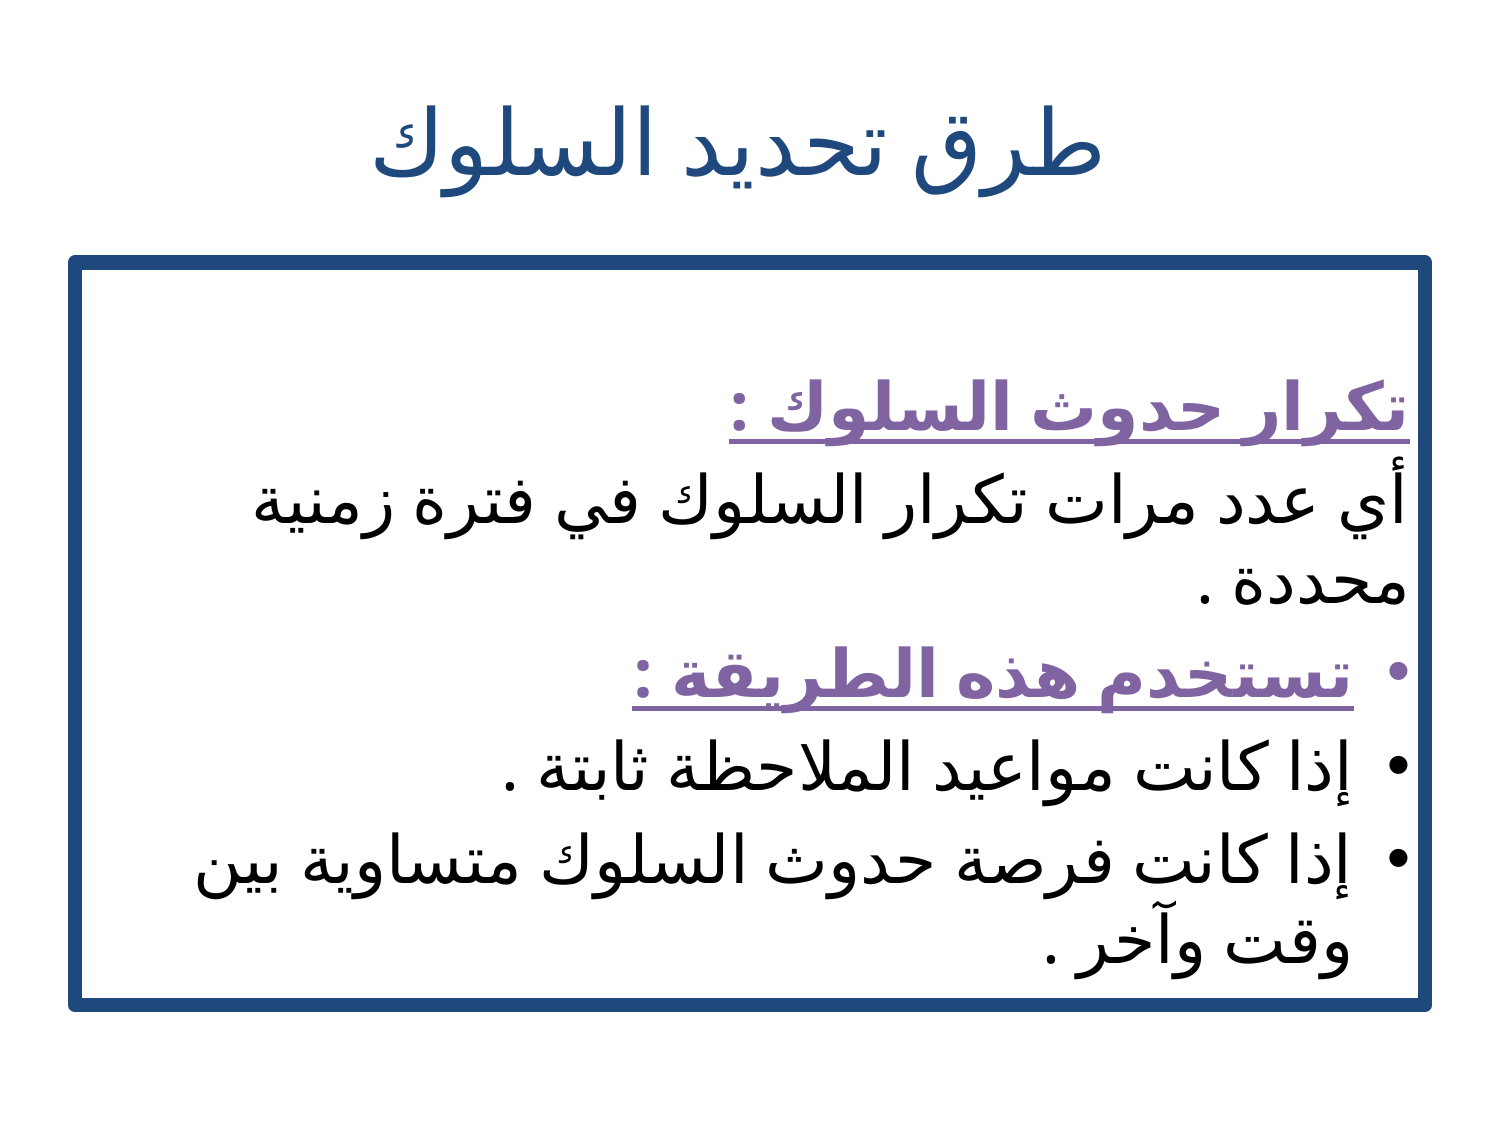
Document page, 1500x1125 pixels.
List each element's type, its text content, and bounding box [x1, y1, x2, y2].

title طرق تحديد السلوك [75, 45, 1425, 233]
list تكرار حدوث السلوك : أي عدد مرات تكرار السلوك في فترة زمنية محددة . تستخدم هذه الطريقة : إذا كانت مواعيد الملاحظة ثابتة . إذا كانت فرصة حدوث السلوك متساوية بين وقت وآخر . [75, 262, 1425, 1005]
